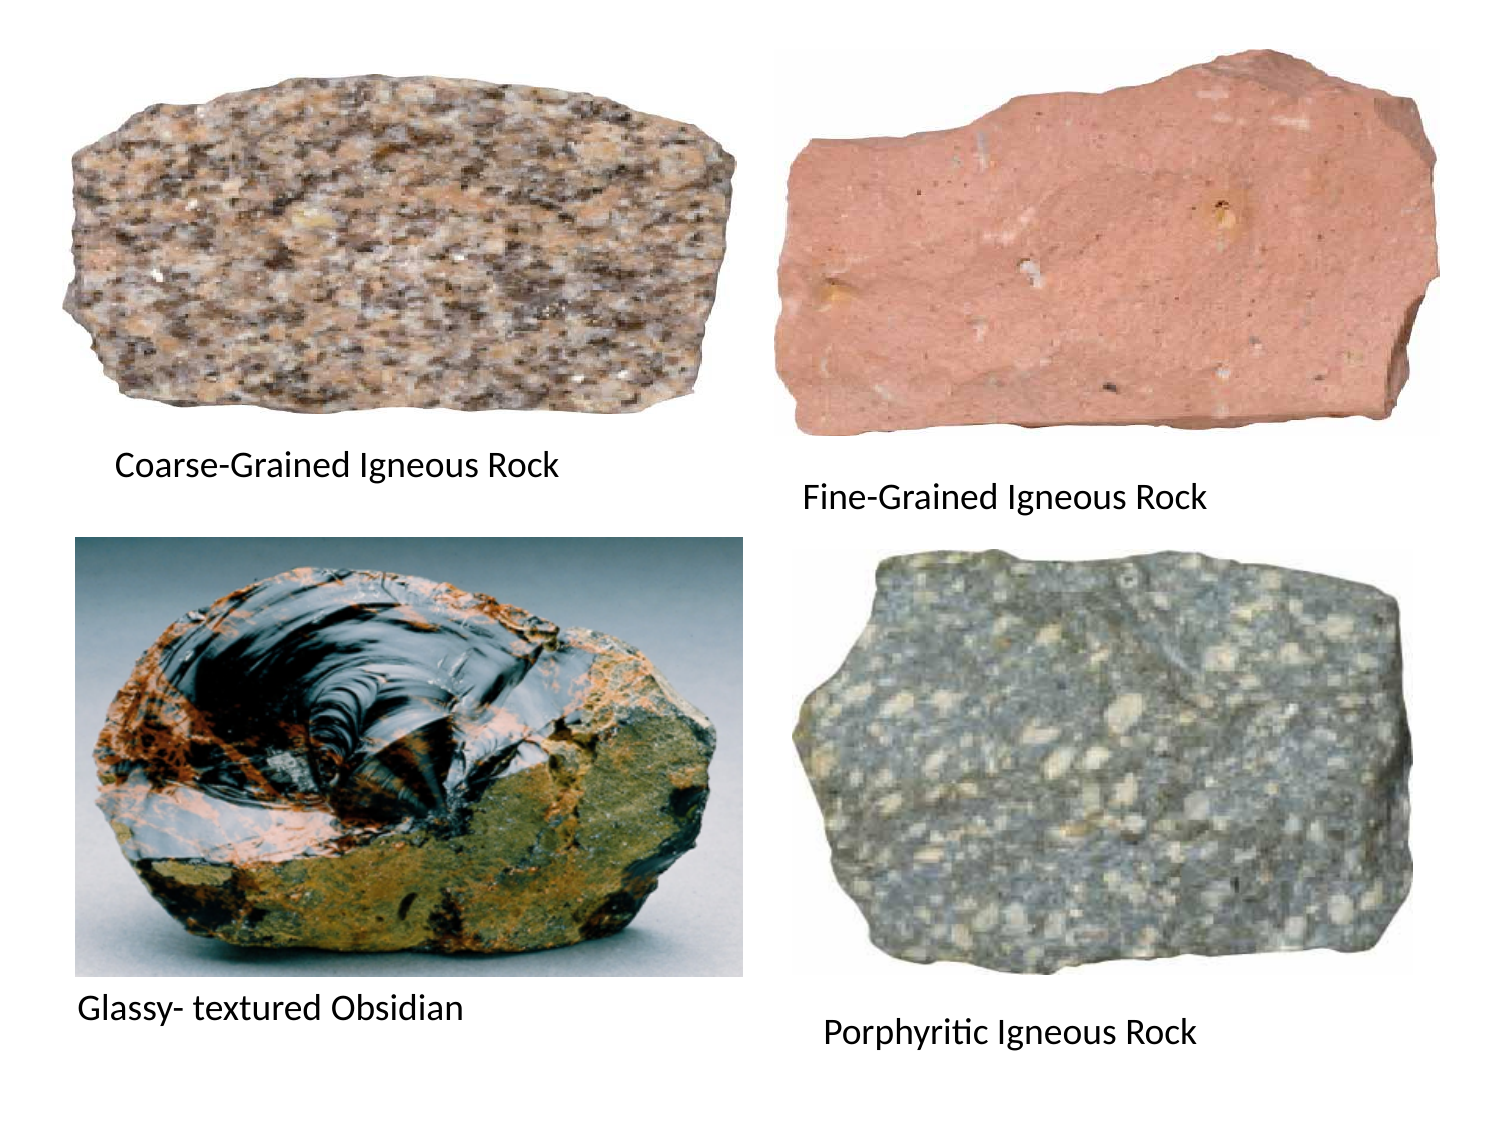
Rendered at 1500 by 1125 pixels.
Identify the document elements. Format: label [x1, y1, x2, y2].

text_box [774, 49, 1440, 513]
text_box [62, 537, 743, 1036]
text_box [791, 549, 1413, 1061]
text_box [62, 74, 737, 476]
